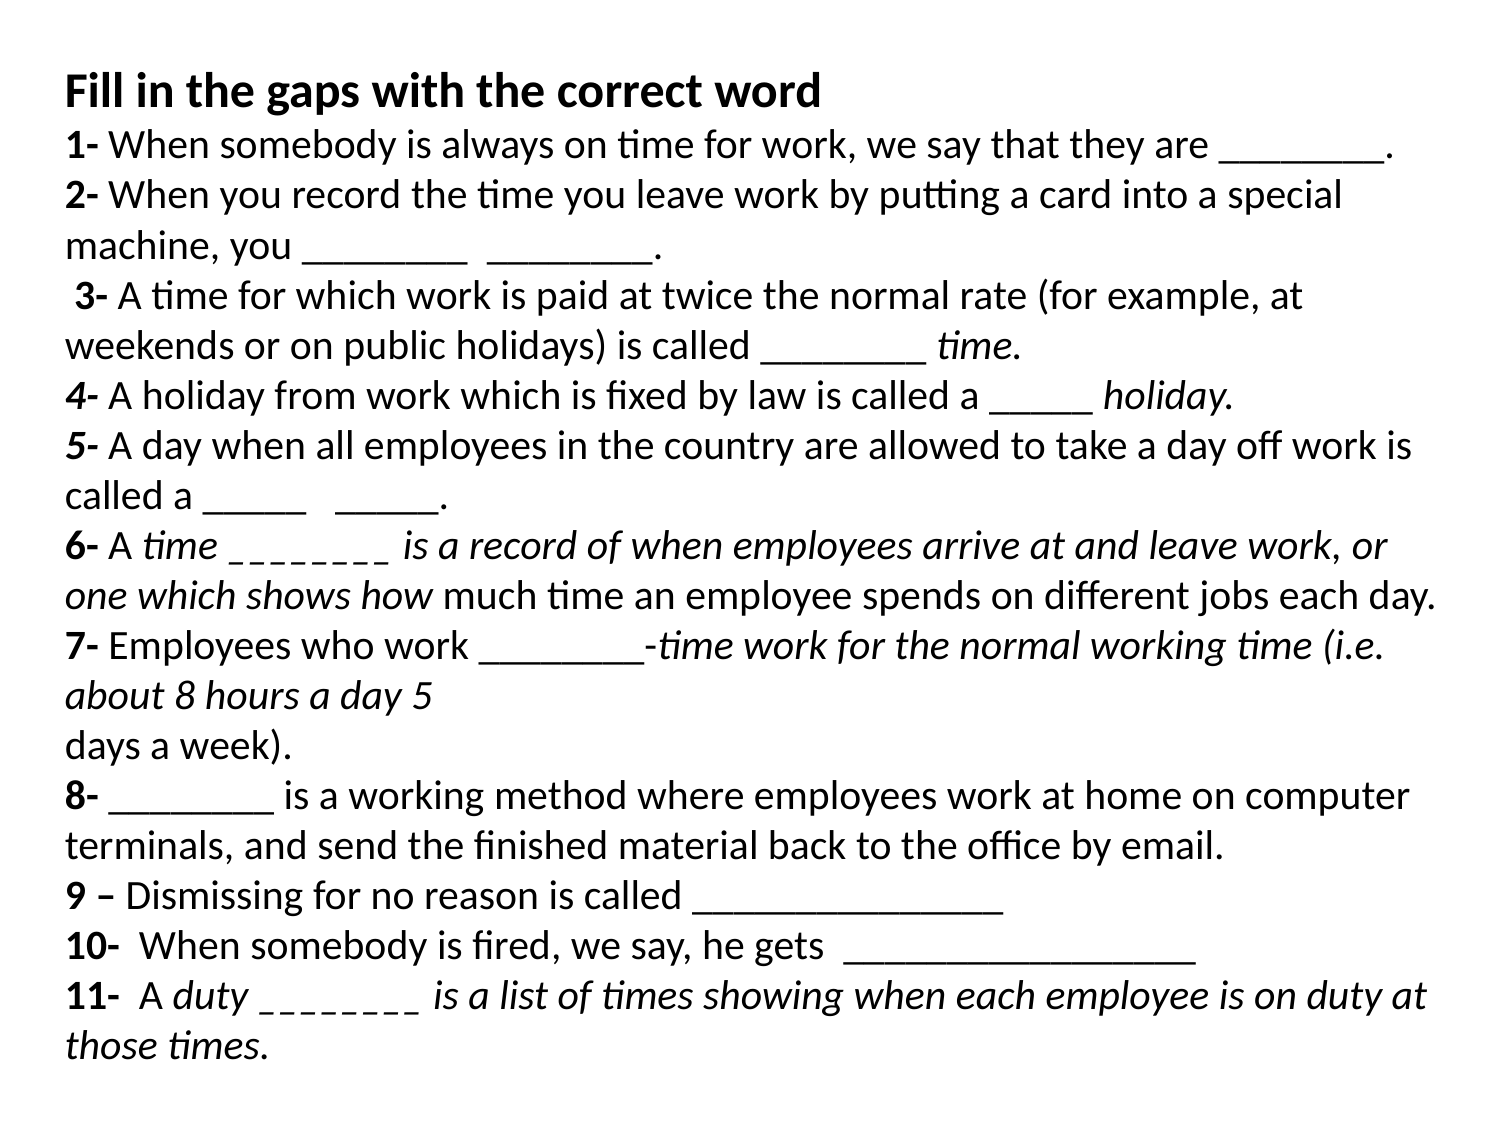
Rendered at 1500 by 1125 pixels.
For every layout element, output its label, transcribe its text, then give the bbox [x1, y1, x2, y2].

text_box Fill in the gaps with the correct word 1- When somebody is always on time for work, we say that they are ________. 2- When you record the time you leave work by putting a card into a special machine, you ________ ________. 3- A time for which work is paid at twice the normal rate (for example, at weekends or on public holidays) is called ________ time. 4- A holiday from work which is fixed by law is called a _____ holiday. 5- A day when all employees in the country are allowed to take a day off work is called a _____ _____. 6- A time ________ is a record of when employees arrive at and leave work, or one which shows how much time an employee spends on different jobs each day. 7- Employees who work ________-time work for the normal working time (i.e. about 8 hours a day 5 days a week). 8- ________ is a working method where employees work at home on computer terminals, and send the finished material back to the office by email. 9 – Dismissing for no reason is called _______________ 10- When somebody is fired, we say, he gets _________________ 11- A duty ________ is a list of times showing when each employee is on duty at those times. [49, 49, 1463, 1125]
